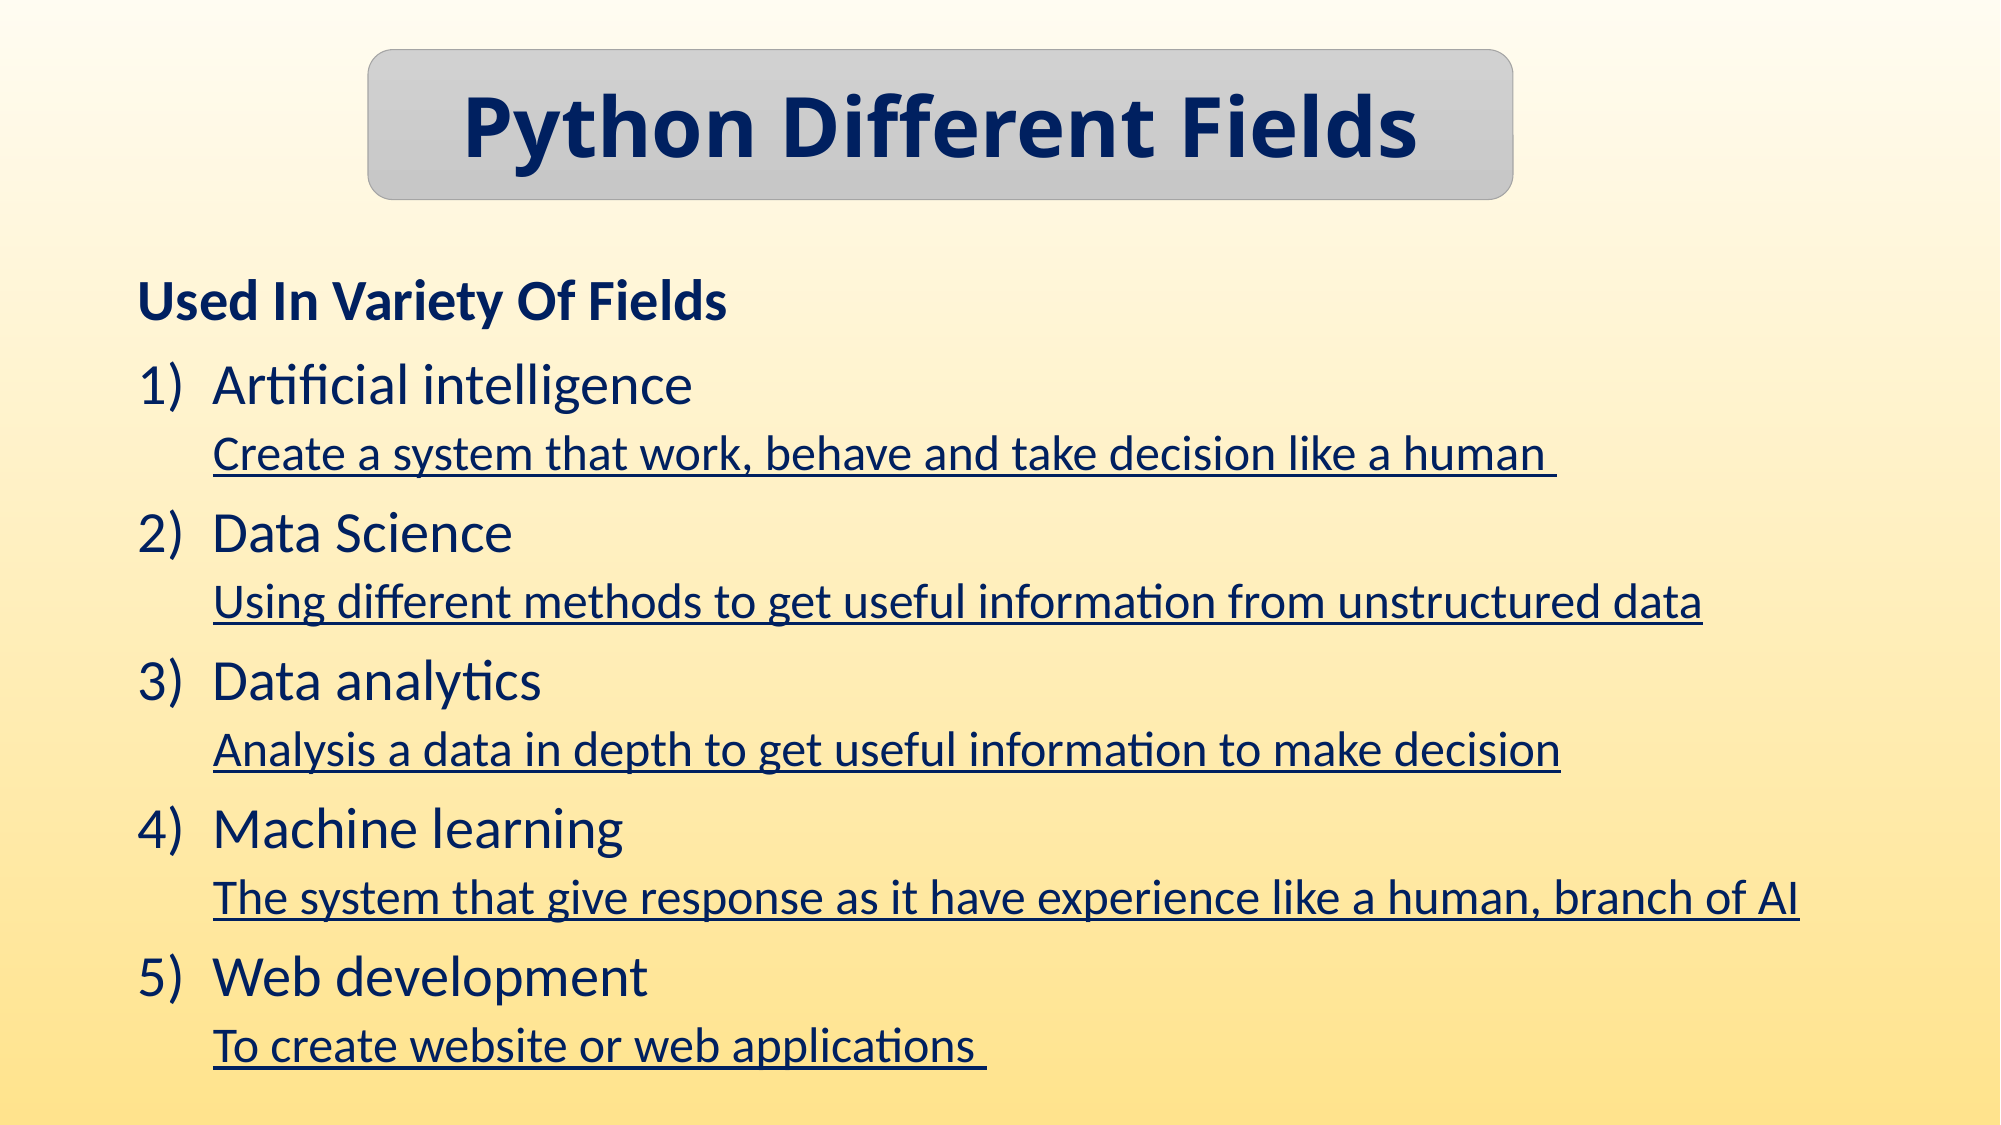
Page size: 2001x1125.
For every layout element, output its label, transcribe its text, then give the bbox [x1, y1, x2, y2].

list Used In Variety Of Fields Artificial intelligence Create a system that work, behave and take decision like a human Data Science Using different methods to get useful information from unstructured data Data analytics Analysis a data in depth to get useful information to make decision Machine learning The system that give response as it have experience like a human, branch of AI Web development To create website or web applications [122, 263, 1848, 1090]
text_box Python Different Fields [367, 49, 1514, 201]
